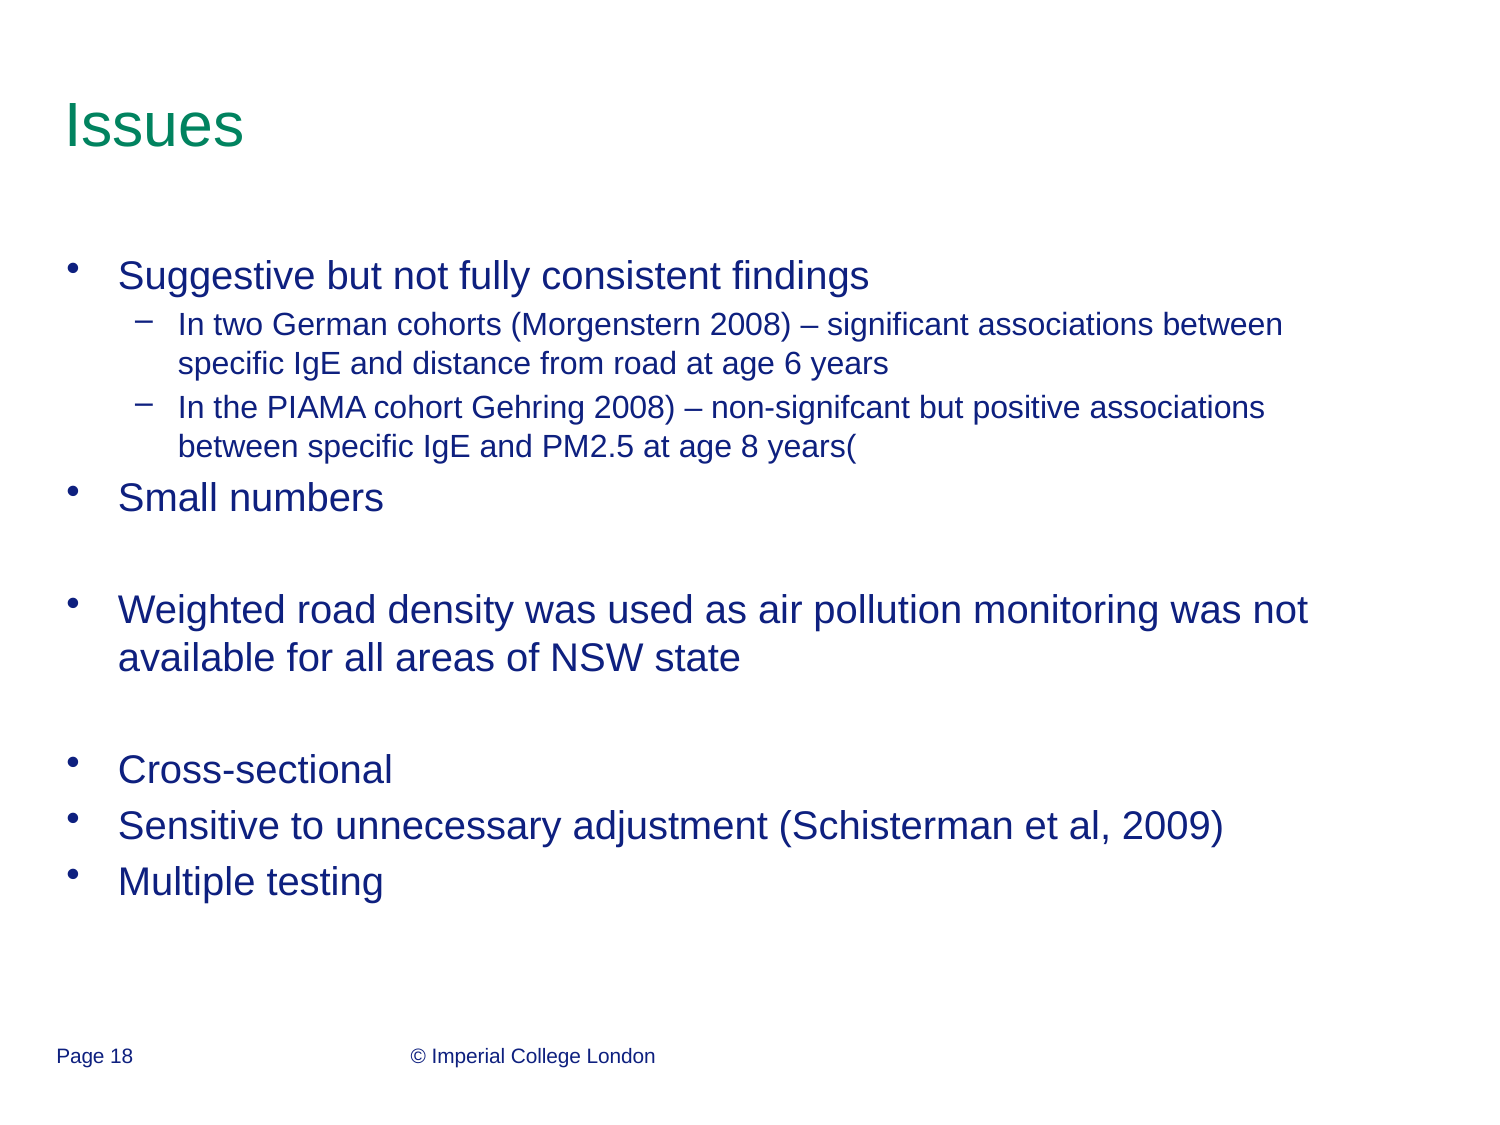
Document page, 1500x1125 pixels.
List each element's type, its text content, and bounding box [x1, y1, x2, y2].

list Suggestive but not fully consistent findings In two German cohorts (Morgenstern 2008) – significant associations between specific IgE and distance from road at age 6 years In the PIAMA cohort Gehring 2008) – non-signifcant but positive associations between specific IgE and PM2.5 at age 8 years( Small numbers Weighted road density was used as air pollution monitoring was not available for all areas of NSW state Cross-sectional Sensitive to unnecessary adjustment (Schisterman et al, 2009) Multiple testing [51, 241, 1388, 918]
slide_number Page 18 [40, 1034, 392, 1114]
footer © Imperial College London [395, 1034, 871, 1114]
title Issues [48, 27, 1325, 216]
